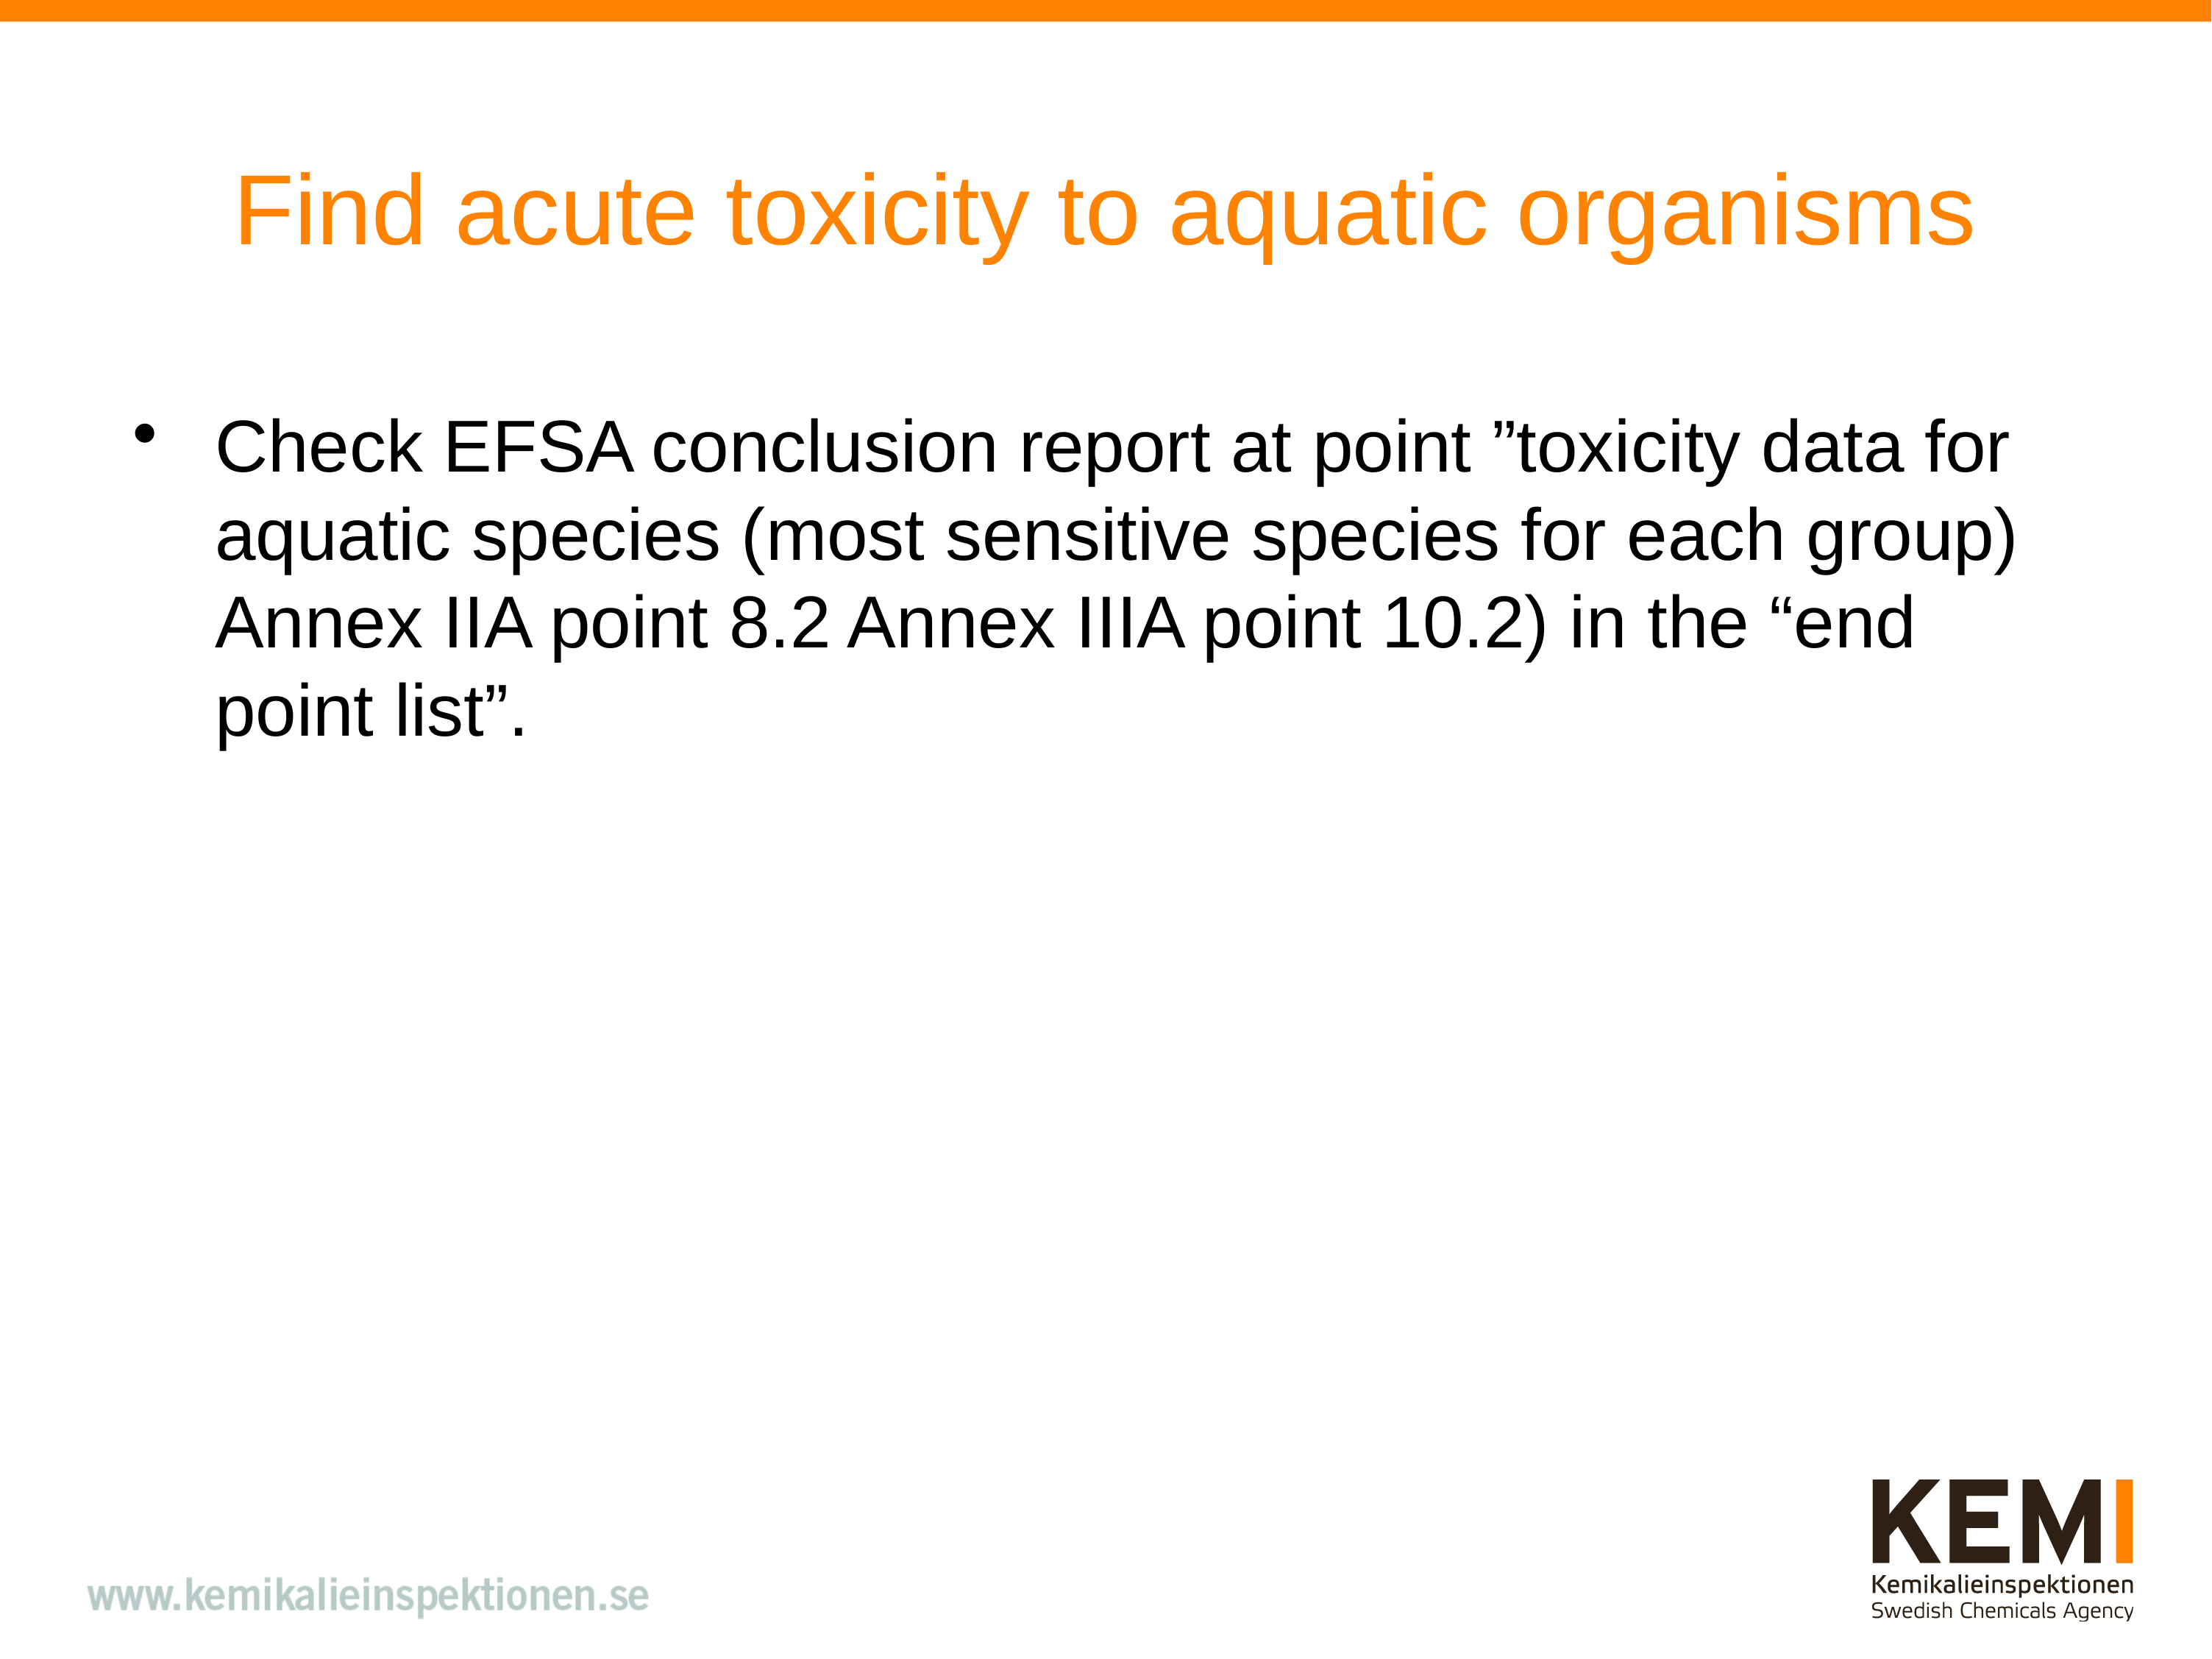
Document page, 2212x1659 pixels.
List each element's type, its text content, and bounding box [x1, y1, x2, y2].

list Check EFSA conclusion report at point ”toxicity data for aquatic species (most sensitive species for each group) Annex IIA point 8.2 Annex IIIA point 10.2) in the “end point list”. [110, 387, 2101, 1482]
title Find acute toxicity to aquatic organisms [110, 66, 2101, 344]
picture [87, 1573, 652, 1621]
picture [1872, 1479, 2133, 1621]
